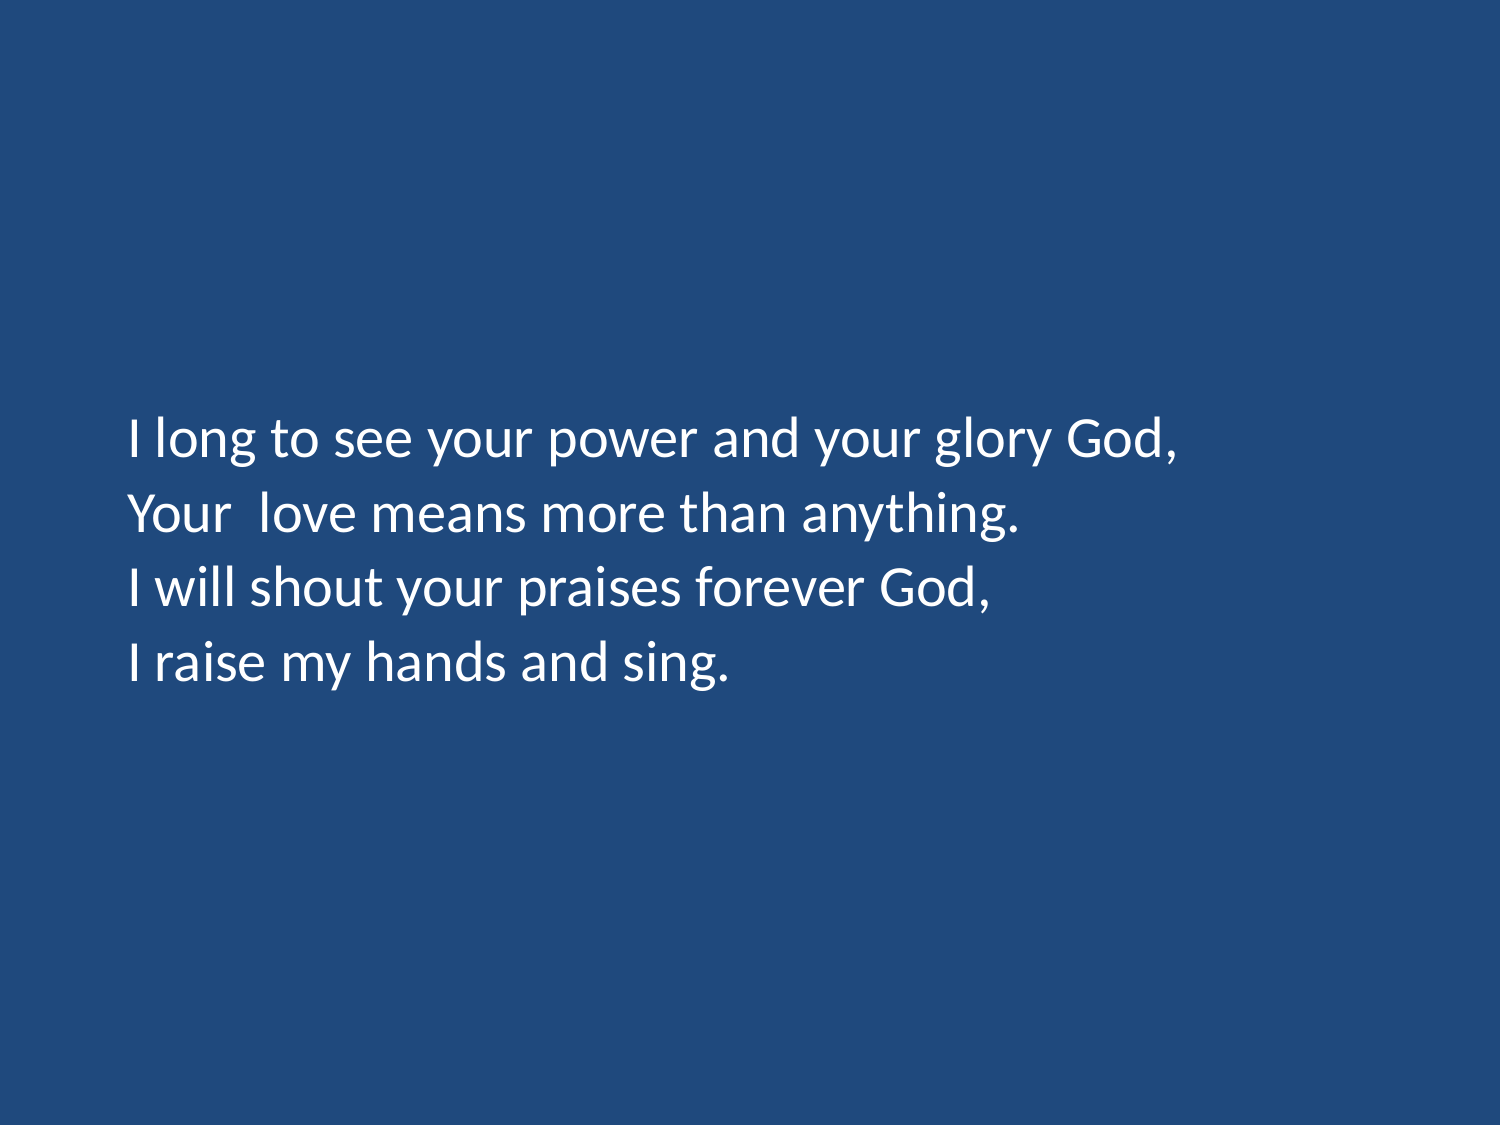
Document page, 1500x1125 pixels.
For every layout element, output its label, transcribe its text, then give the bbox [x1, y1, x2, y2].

list I long to see your power and your glory God, Your love means more than anything. I will shout your praises forever God, I raise my hands and sing. [112, 400, 1454, 725]
